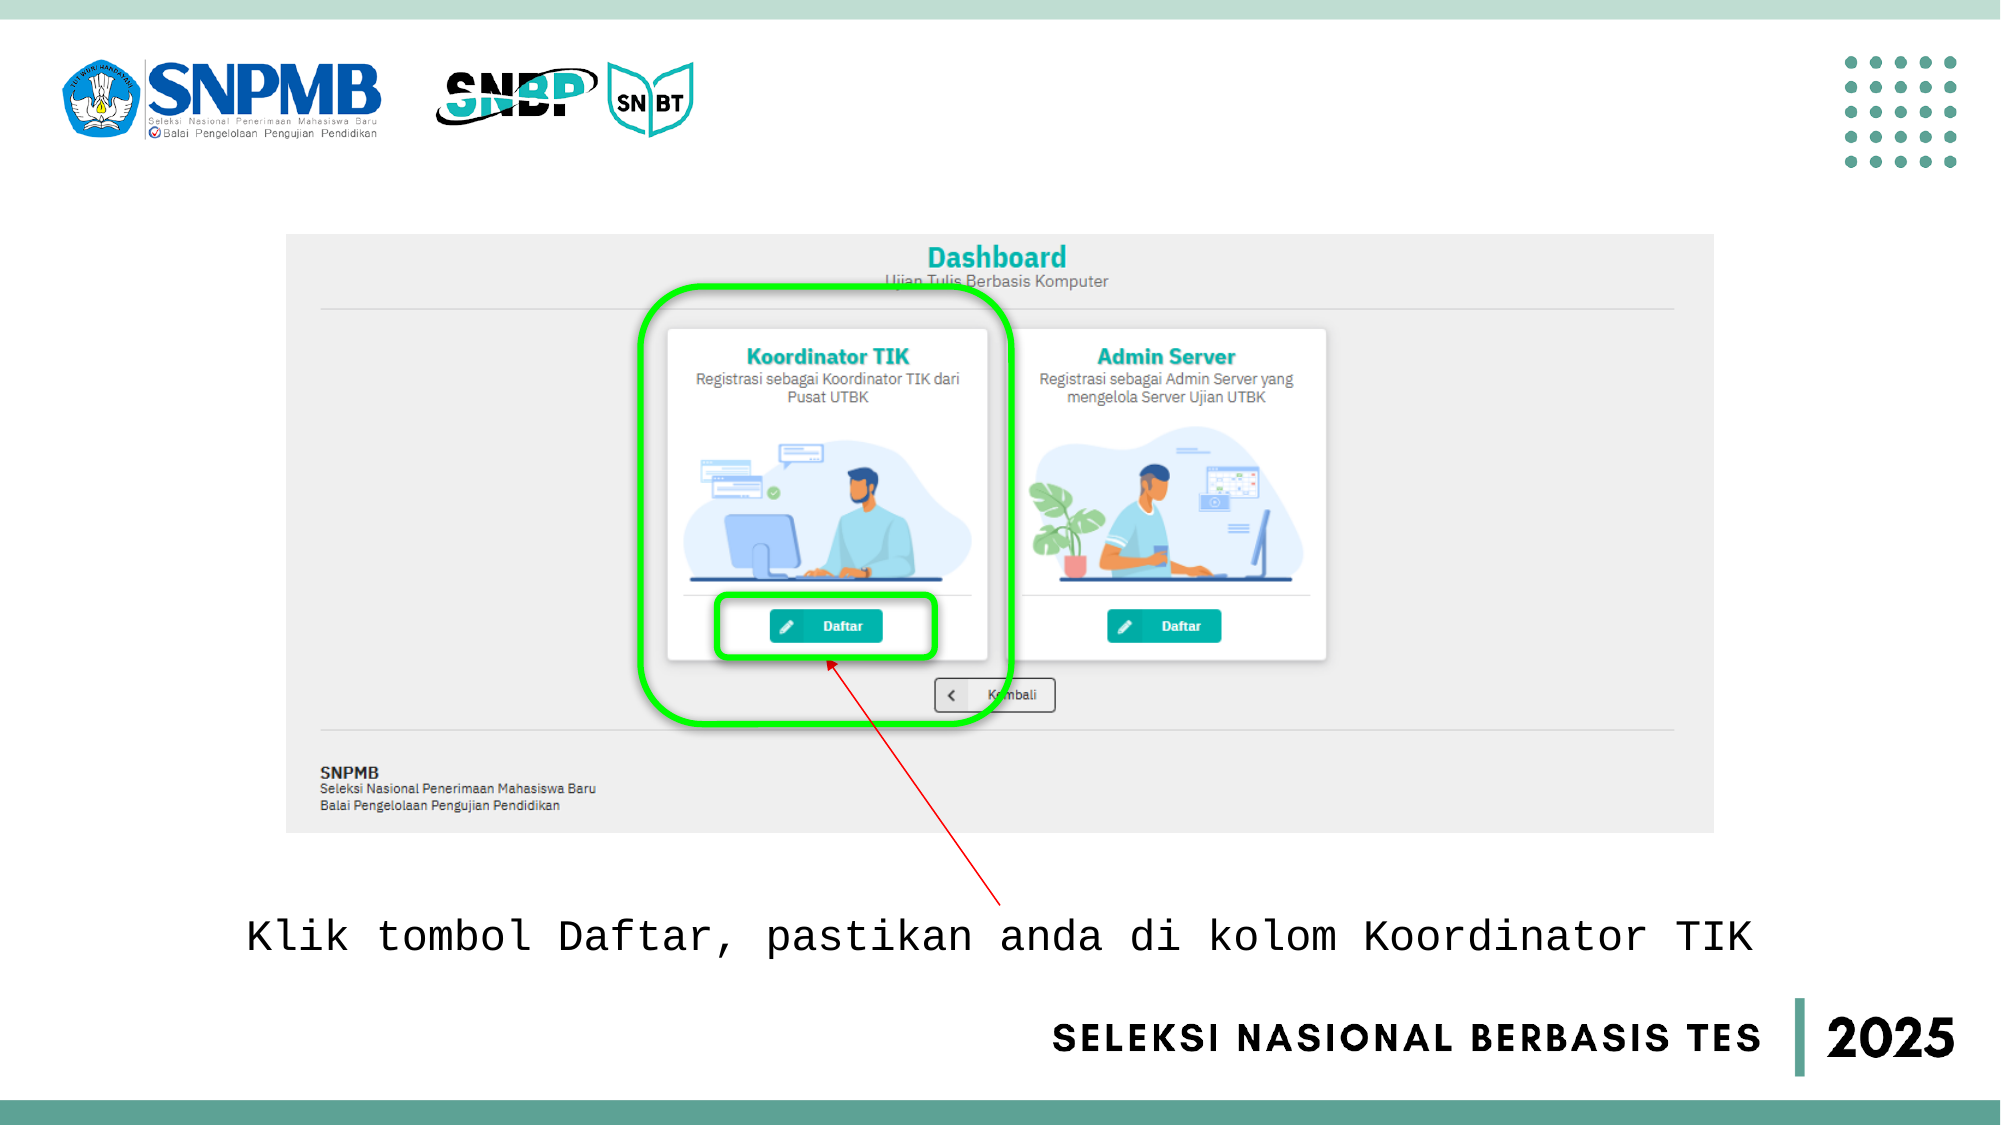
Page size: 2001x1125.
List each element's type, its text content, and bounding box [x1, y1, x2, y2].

picture [0, 0, 2001, 1125]
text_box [825, 657, 1001, 906]
text_box Klik tombol Daftar, pastikan anda di kolom Koordinator TIK [223, 905, 1777, 1011]
